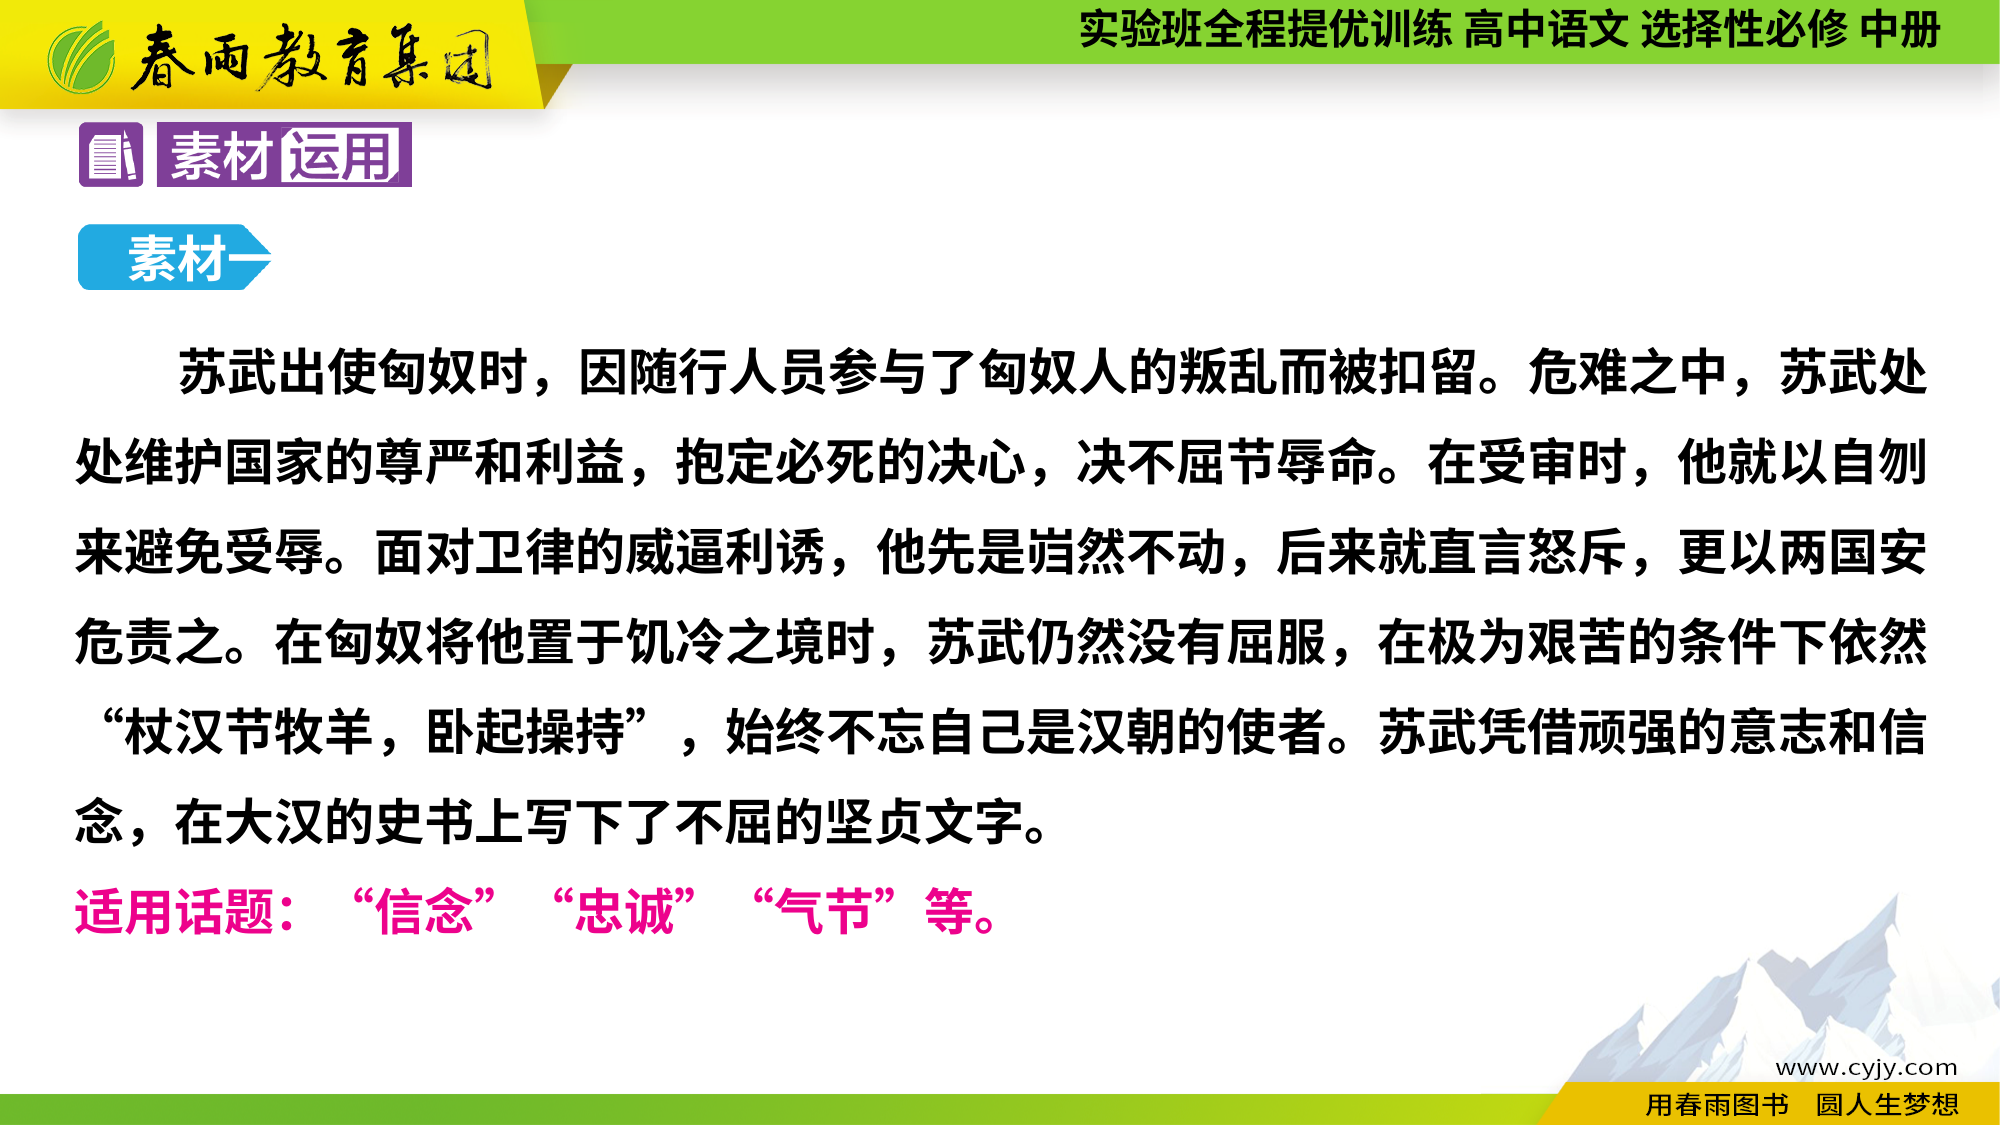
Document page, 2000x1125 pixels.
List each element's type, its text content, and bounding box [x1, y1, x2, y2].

list 苏武出使匈奴时，因随行人员参与了匈奴人的叛乱而被扣留。危难之中，苏武处处维护国家的尊严和利益，抱定必死的决心，决不屈节辱命。在受审时，他就以自刎来避免受辱。面对卫律的威逼利诱，他先是岿然不动，后来就直言怒斥，更以两国安危责之。在匈奴将他置于饥冷之境时，苏武仍然没有屈服，在极为艰苦的条件下依然“杖汉节牧羊，卧起操持”，始终不忘自己是汉朝的使者。苏武凭借顽强的意志和信念，在大汉的史书上写下了不屈的坚贞文字。 适用话题：“信念”“忠诚”“气节”等。 [59, 302, 1944, 954]
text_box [78, 219, 327, 296]
picture [0, 0, 2000, 1125]
